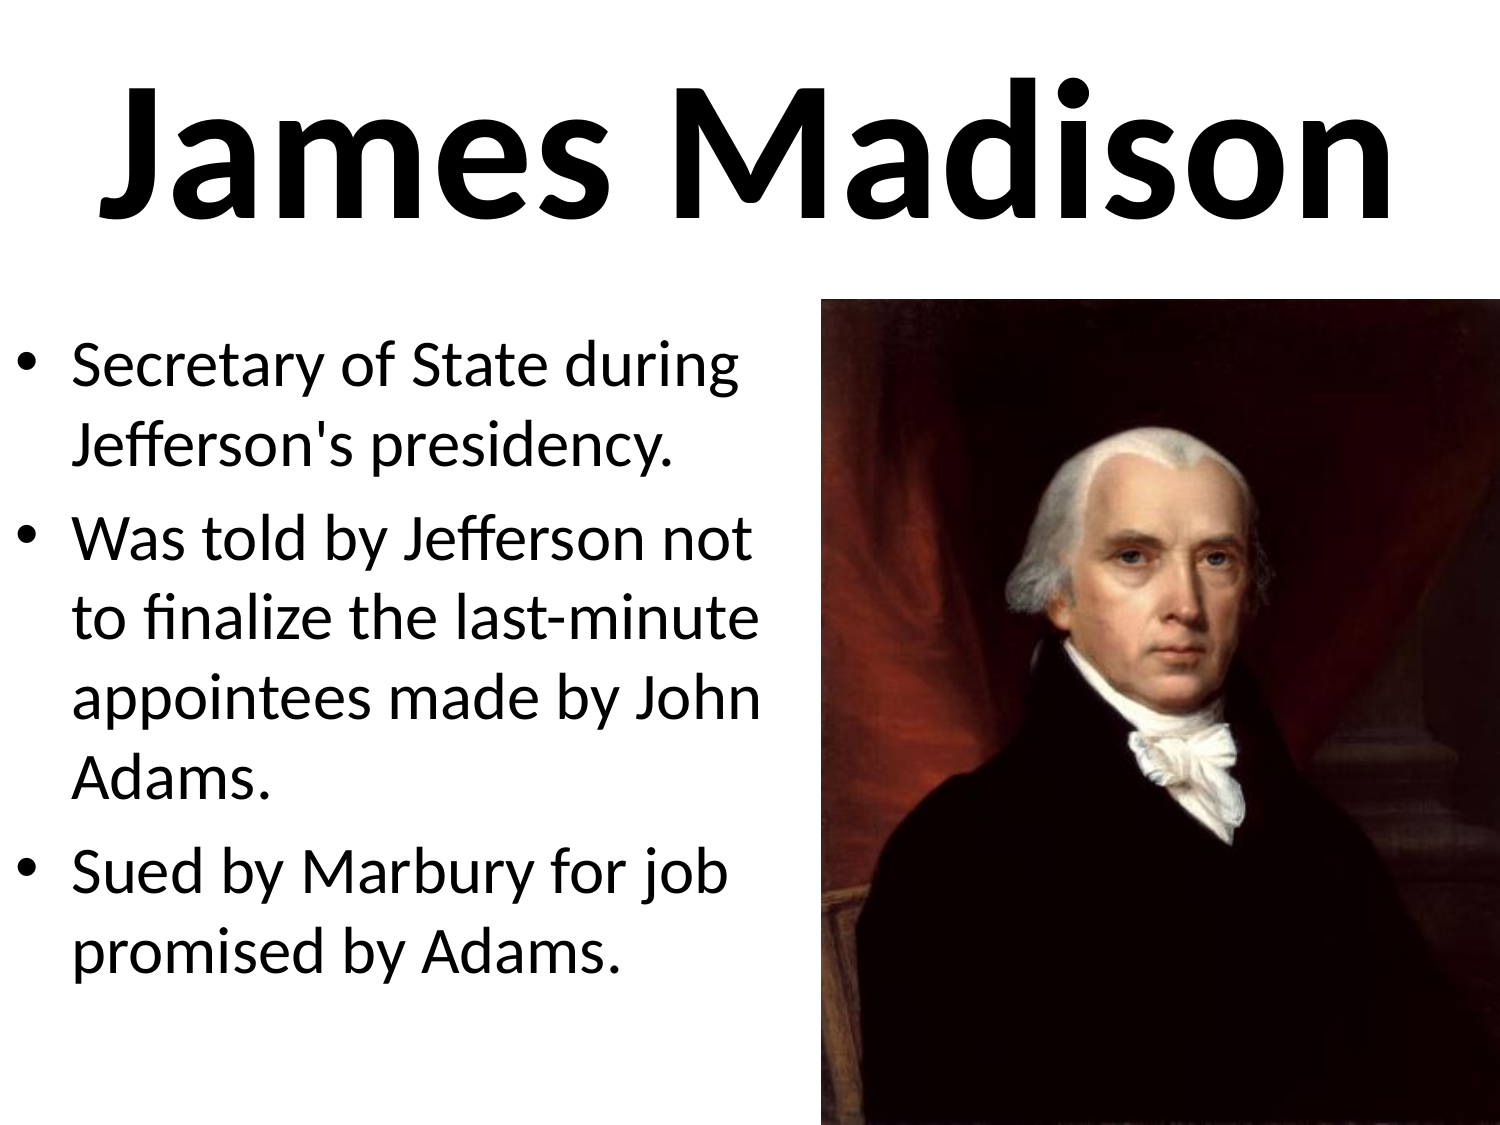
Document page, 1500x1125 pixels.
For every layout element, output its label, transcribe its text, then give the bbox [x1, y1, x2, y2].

list Secretary of State during Jefferson's presidency. Was told by Jefferson not to finalize the last-minute appointees made by John Adams. Sued by Marbury for job promised by Adams. [0, 312, 816, 1125]
picture [821, 299, 1500, 1125]
title James Madison [0, 44, 1500, 233]
